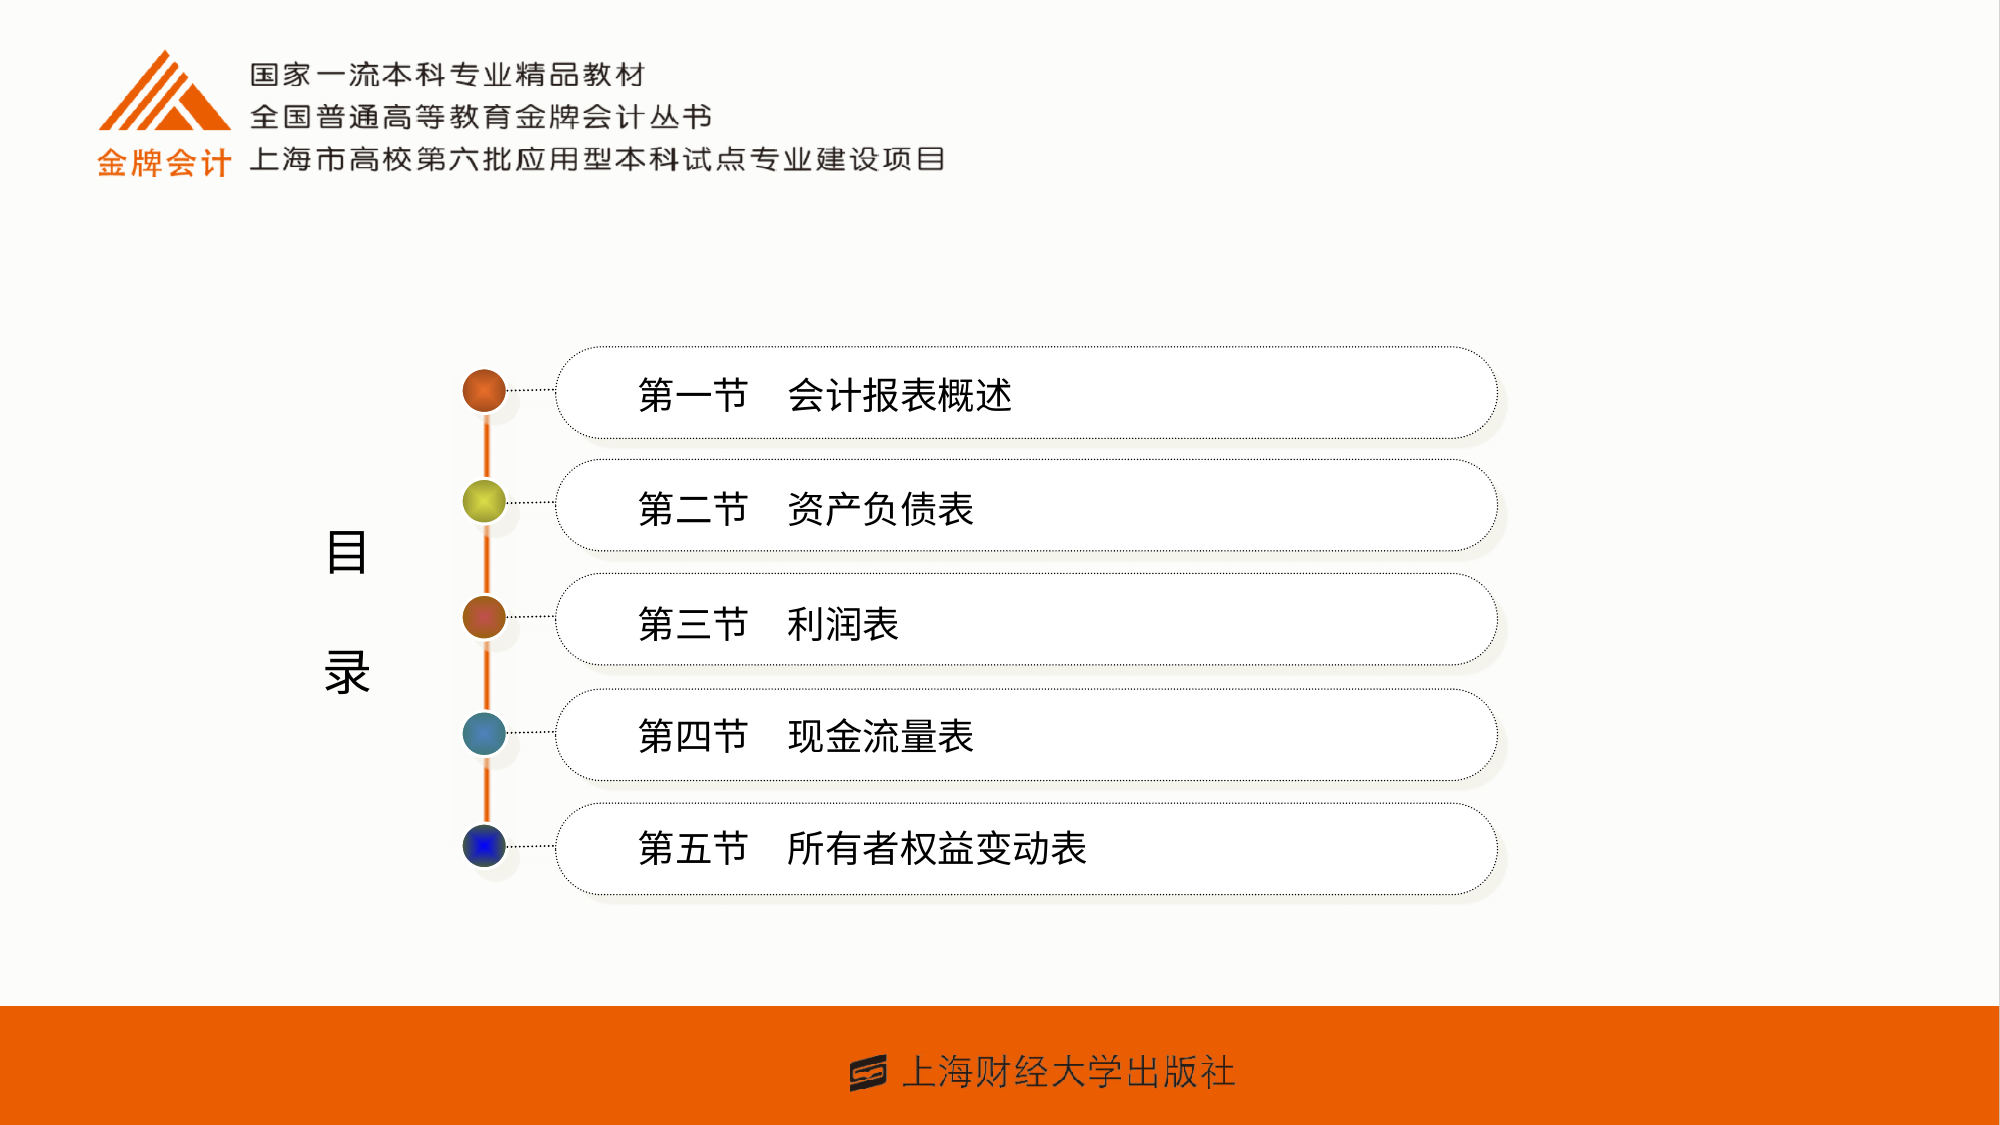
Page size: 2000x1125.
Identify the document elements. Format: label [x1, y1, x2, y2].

text_box [452, 346, 1498, 895]
list [0, 0, 2000, 1125]
